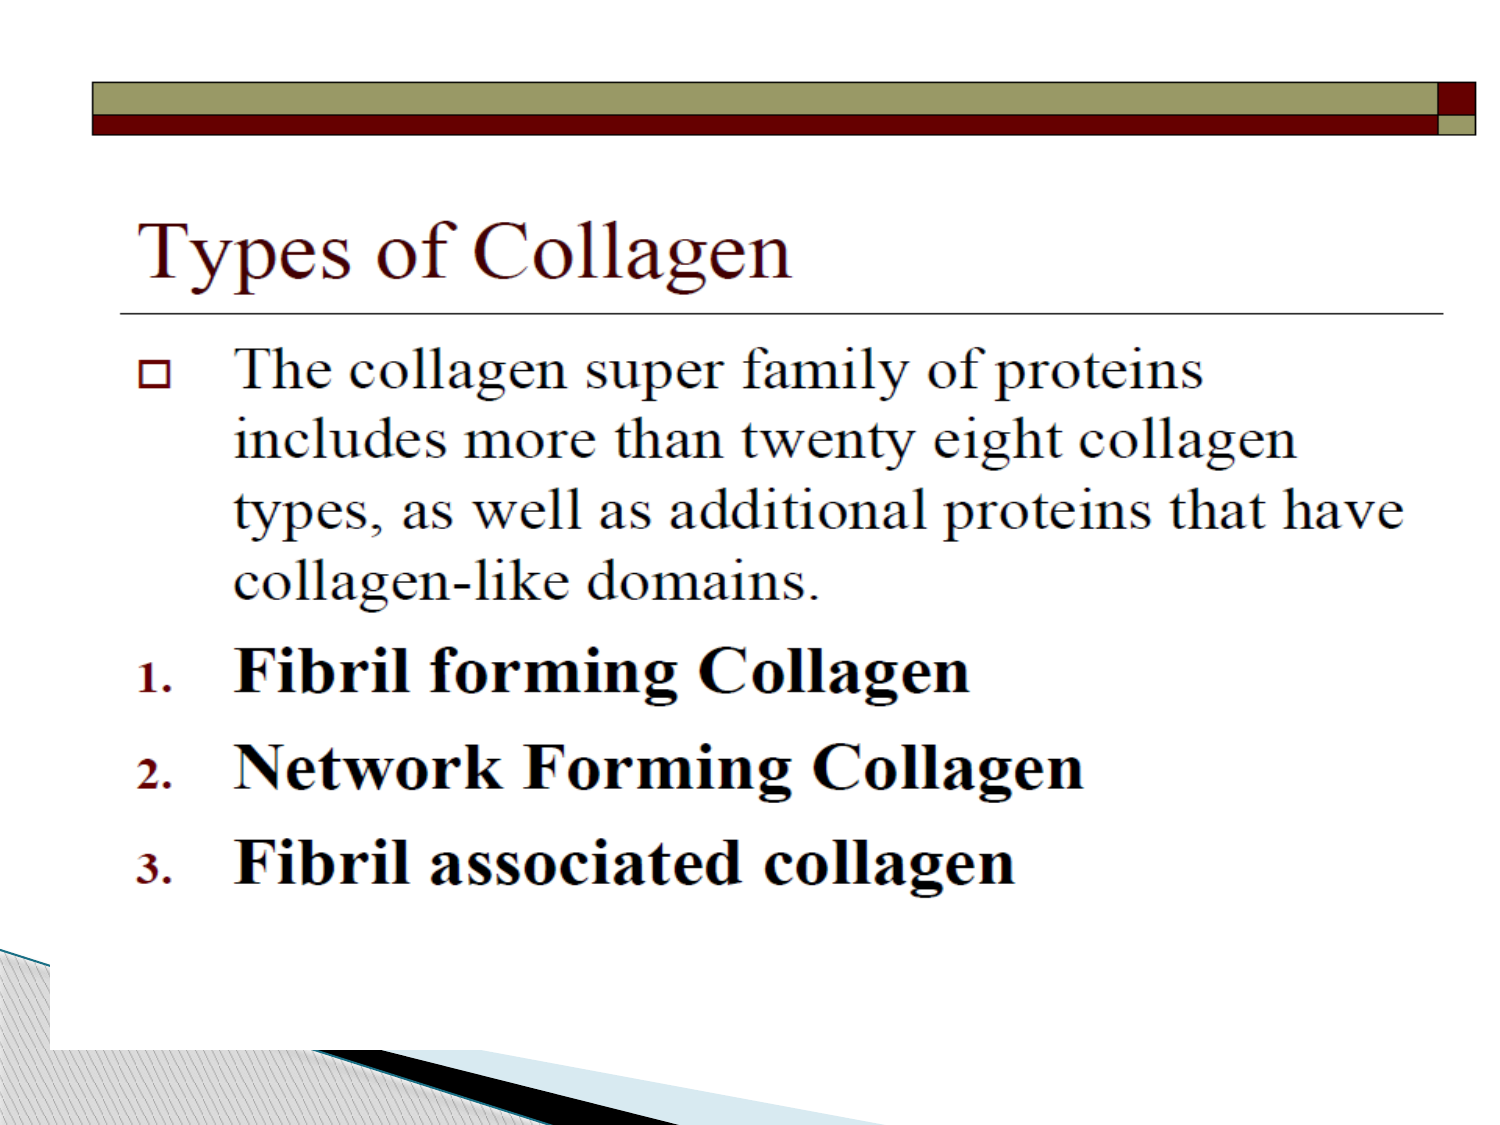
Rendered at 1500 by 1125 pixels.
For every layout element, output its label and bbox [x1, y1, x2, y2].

list [49, 62, 1500, 1051]
